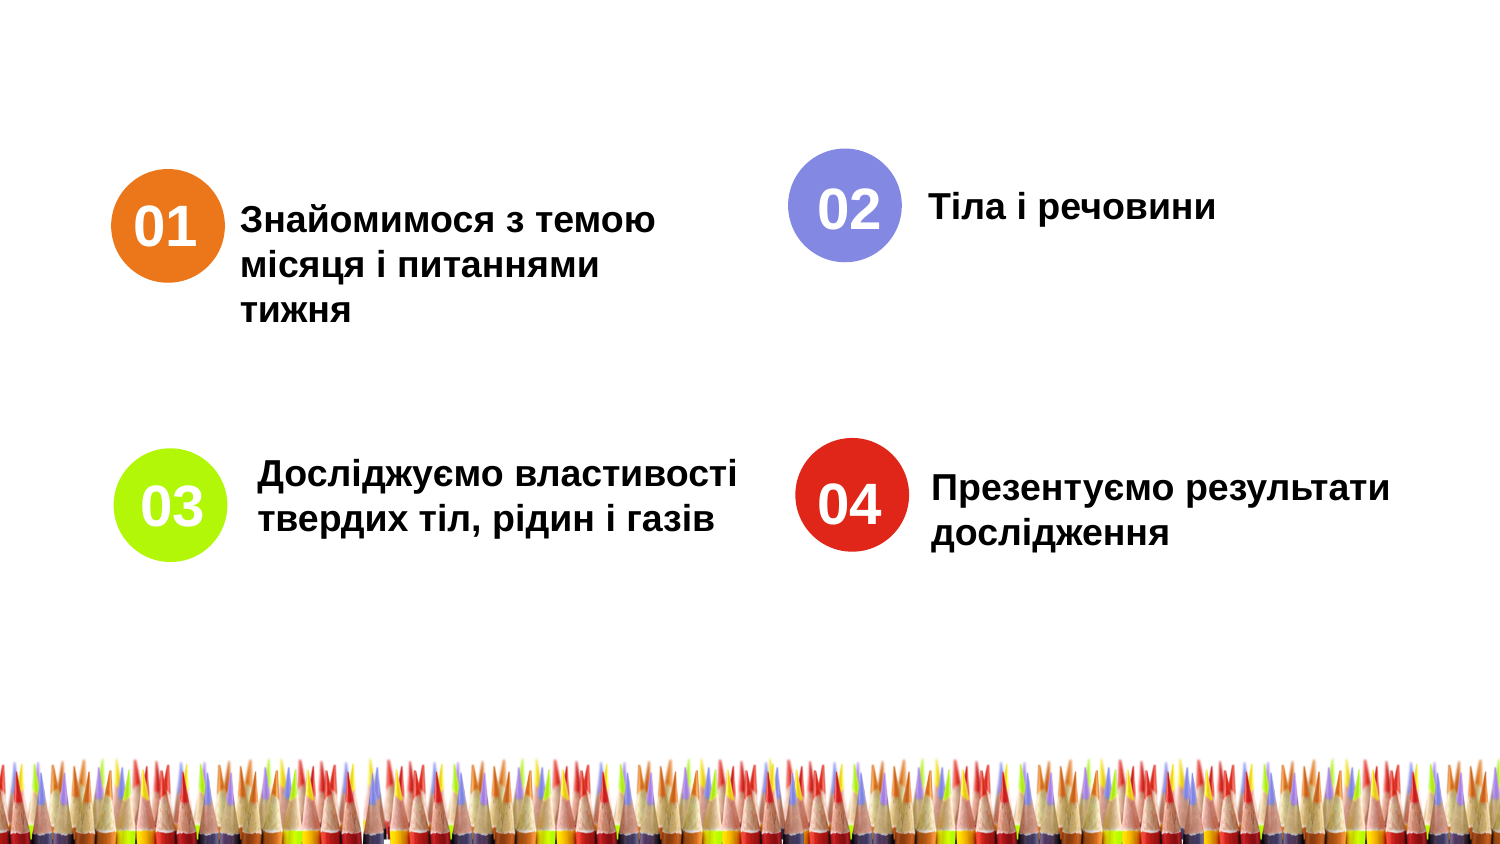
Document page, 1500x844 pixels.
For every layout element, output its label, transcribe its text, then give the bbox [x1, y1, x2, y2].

text_box 02 [802, 171, 902, 242]
text_box [111, 446, 219, 565]
text_box [810, 536, 895, 554]
text_box [109, 194, 224, 285]
text_box Досліджуємо властивості твердих тіл, рідин і газів [242, 441, 762, 547]
text_box Презентуємо результати дослідження [916, 456, 1478, 561]
picture [0, 756, 1500, 844]
text_box [225, 482, 230, 528]
text_box [785, 146, 893, 265]
text_box [793, 435, 912, 527]
text_box 03 [125, 468, 225, 539]
text_box Тіла і речовини [913, 174, 1452, 235]
text_box Знайомимося з темою місяця і питаннями тижня [224, 187, 727, 338]
text_box 04 [802, 465, 902, 536]
text_box [123, 166, 213, 187]
text_box 01 [118, 187, 218, 258]
